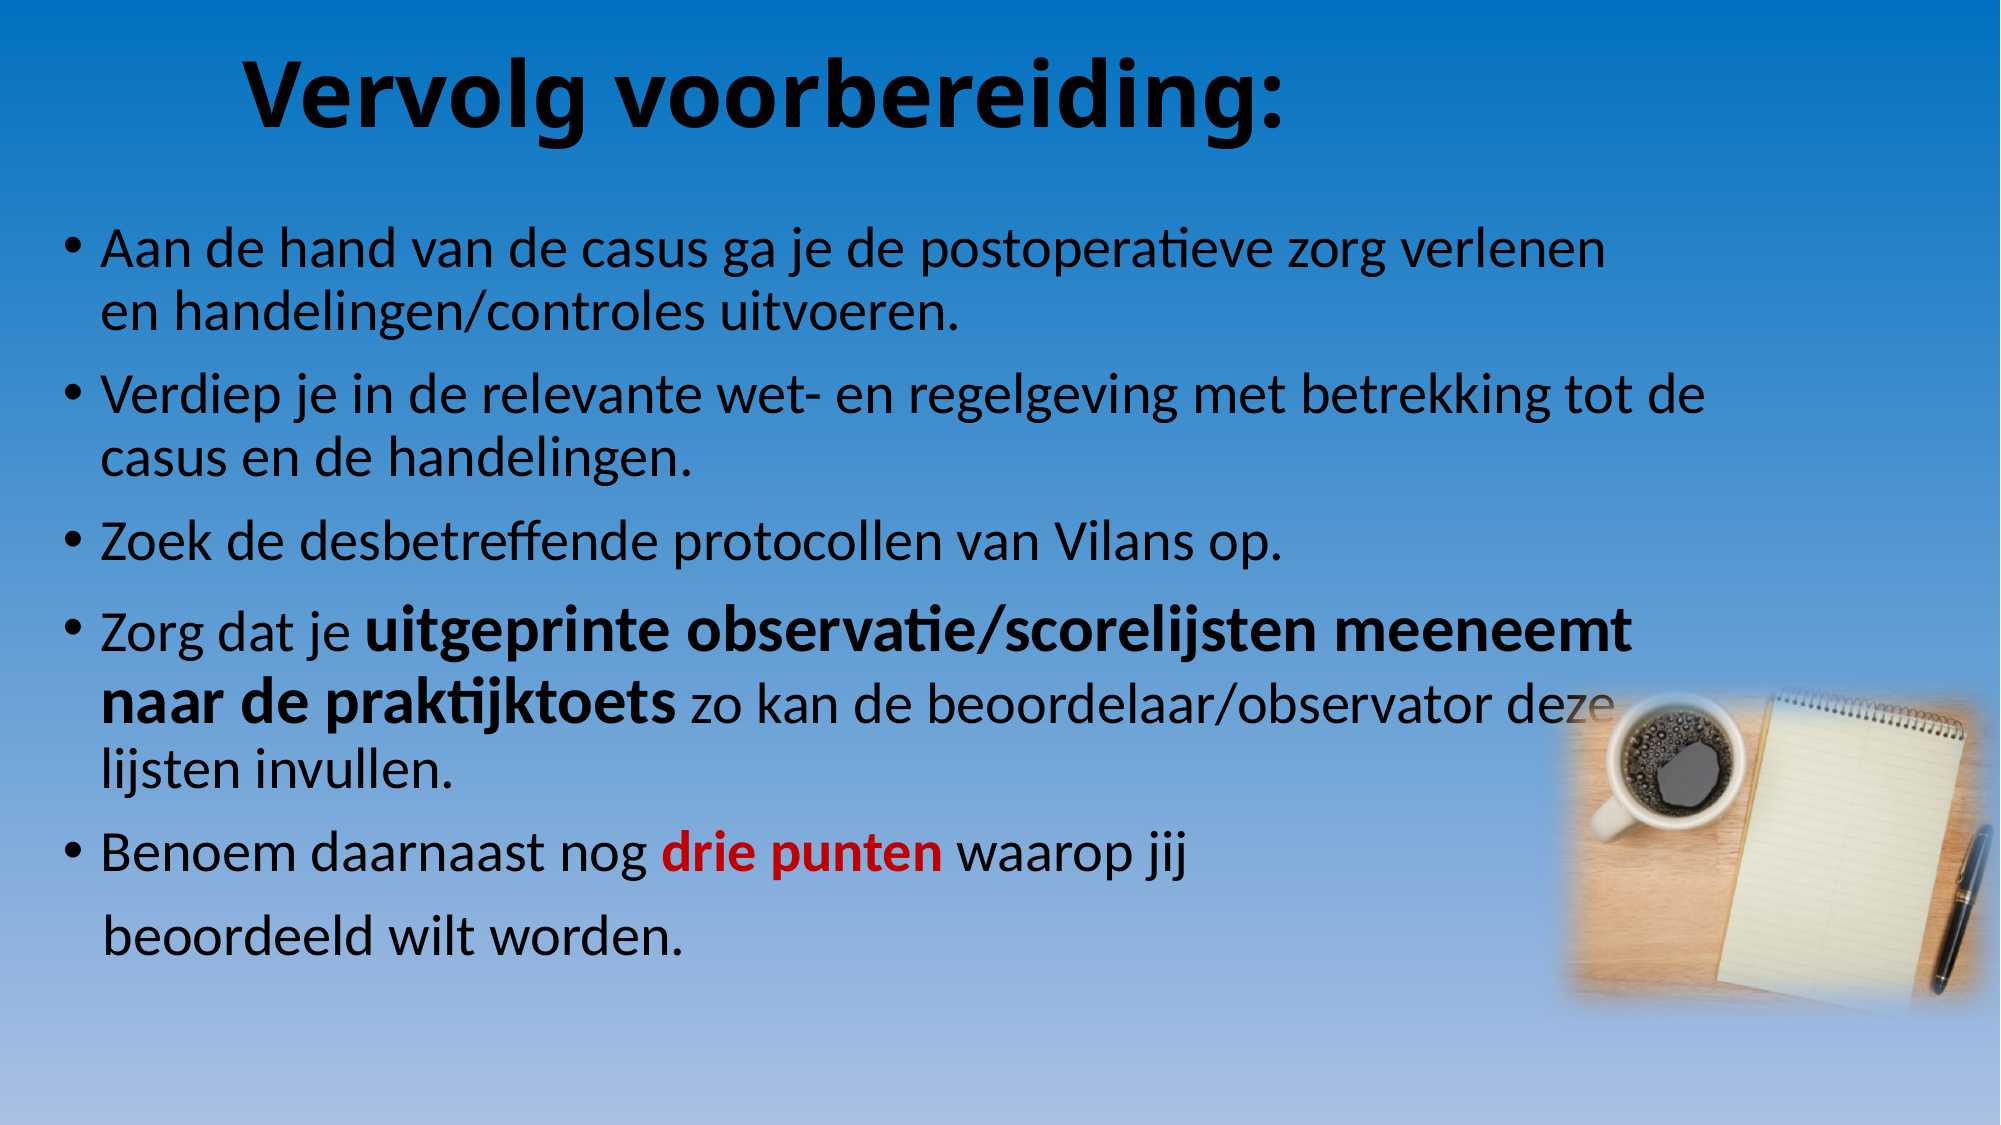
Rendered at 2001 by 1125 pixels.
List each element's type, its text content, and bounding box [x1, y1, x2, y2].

list Aan de hand van de casus ga je de postoperatieve zorg verlenen en handelingen/controles uitvoeren. Verdiep je in de relevante wet- en regelgeving met betrekking tot de casus en de handelingen. Zoek de desbetreffende protocollen van Vilans op. Zorg dat je uitgeprinte observatie/scorelijsten meeneemt naar de praktijktoets zo kan de beoordelaar/observator deze lijsten invullen. Benoem daarnaast nog drie punten waarop jij beoordeeld wilt worden. [47, 209, 1773, 1009]
title Vervolg voorbereiding: [227, 0, 1953, 207]
picture [1539, 671, 2000, 1028]
